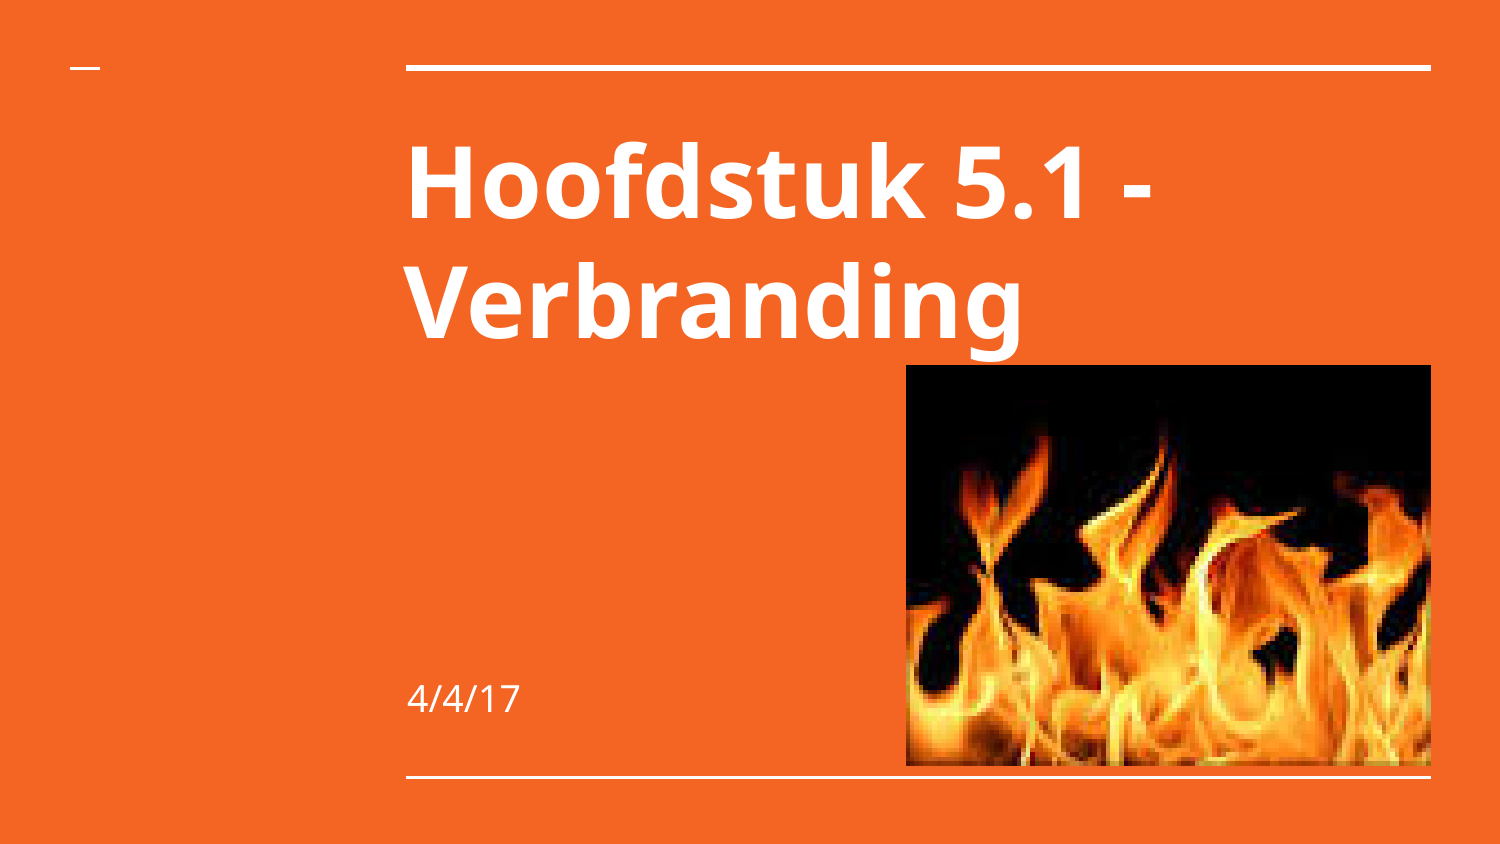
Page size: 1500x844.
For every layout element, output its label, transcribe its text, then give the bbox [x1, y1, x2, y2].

subtitle 4/4/17 [392, 531, 900, 735]
title Hoofdstuk 5.1 - Verbranding [389, 103, 1428, 357]
picture [905, 365, 1431, 766]
